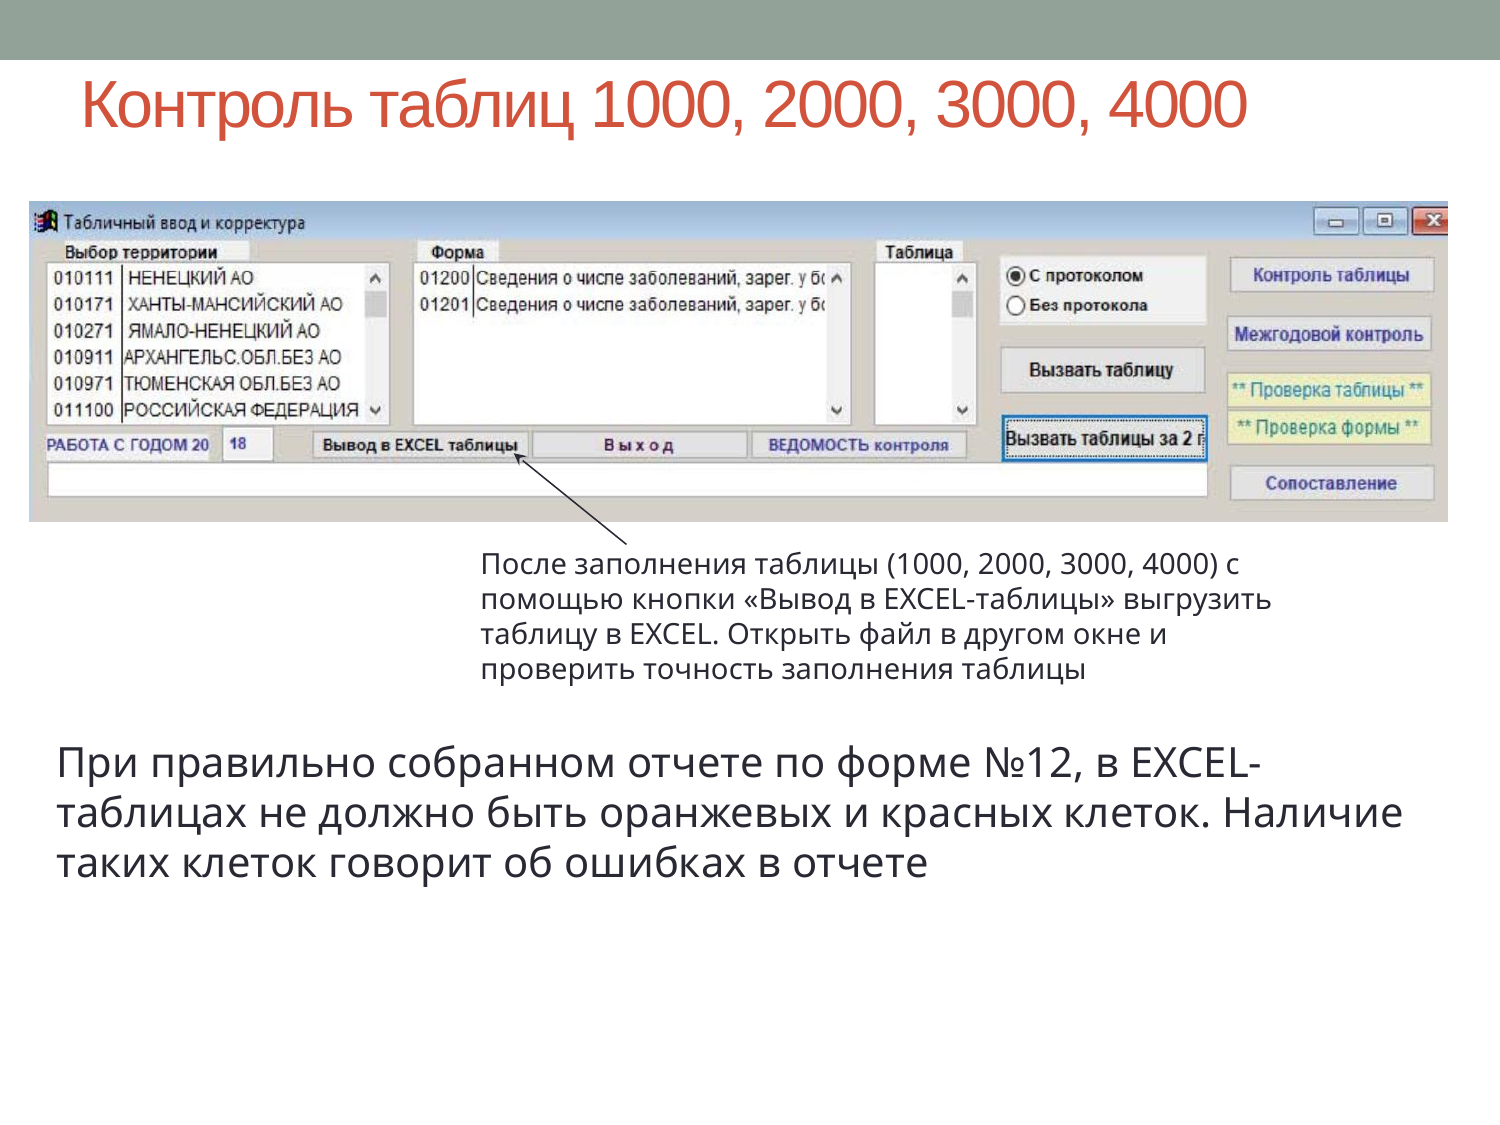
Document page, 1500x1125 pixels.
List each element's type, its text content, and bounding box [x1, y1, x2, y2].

text_box После заполнения таблицы (1000, 2000, 3000, 4000) с помощью кнопки «Вывод в EXCEL-таблицы» выгрузить таблицу в EXCEL. Открыть файл в другом окне и проверить точность заполнения таблицы [478, 542, 1336, 685]
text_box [513, 452, 627, 545]
picture [28, 201, 1449, 523]
title Контроль таблиц 1000, 2000, 3000, 4000 [64, 19, 1415, 182]
list При правильно собранном отчете по форме №12, в EXCEL-таблицах не должно быть оранжевых и красных клеток. Наличие таких клеток говорит об ошибках в отчете [41, 727, 1425, 1063]
